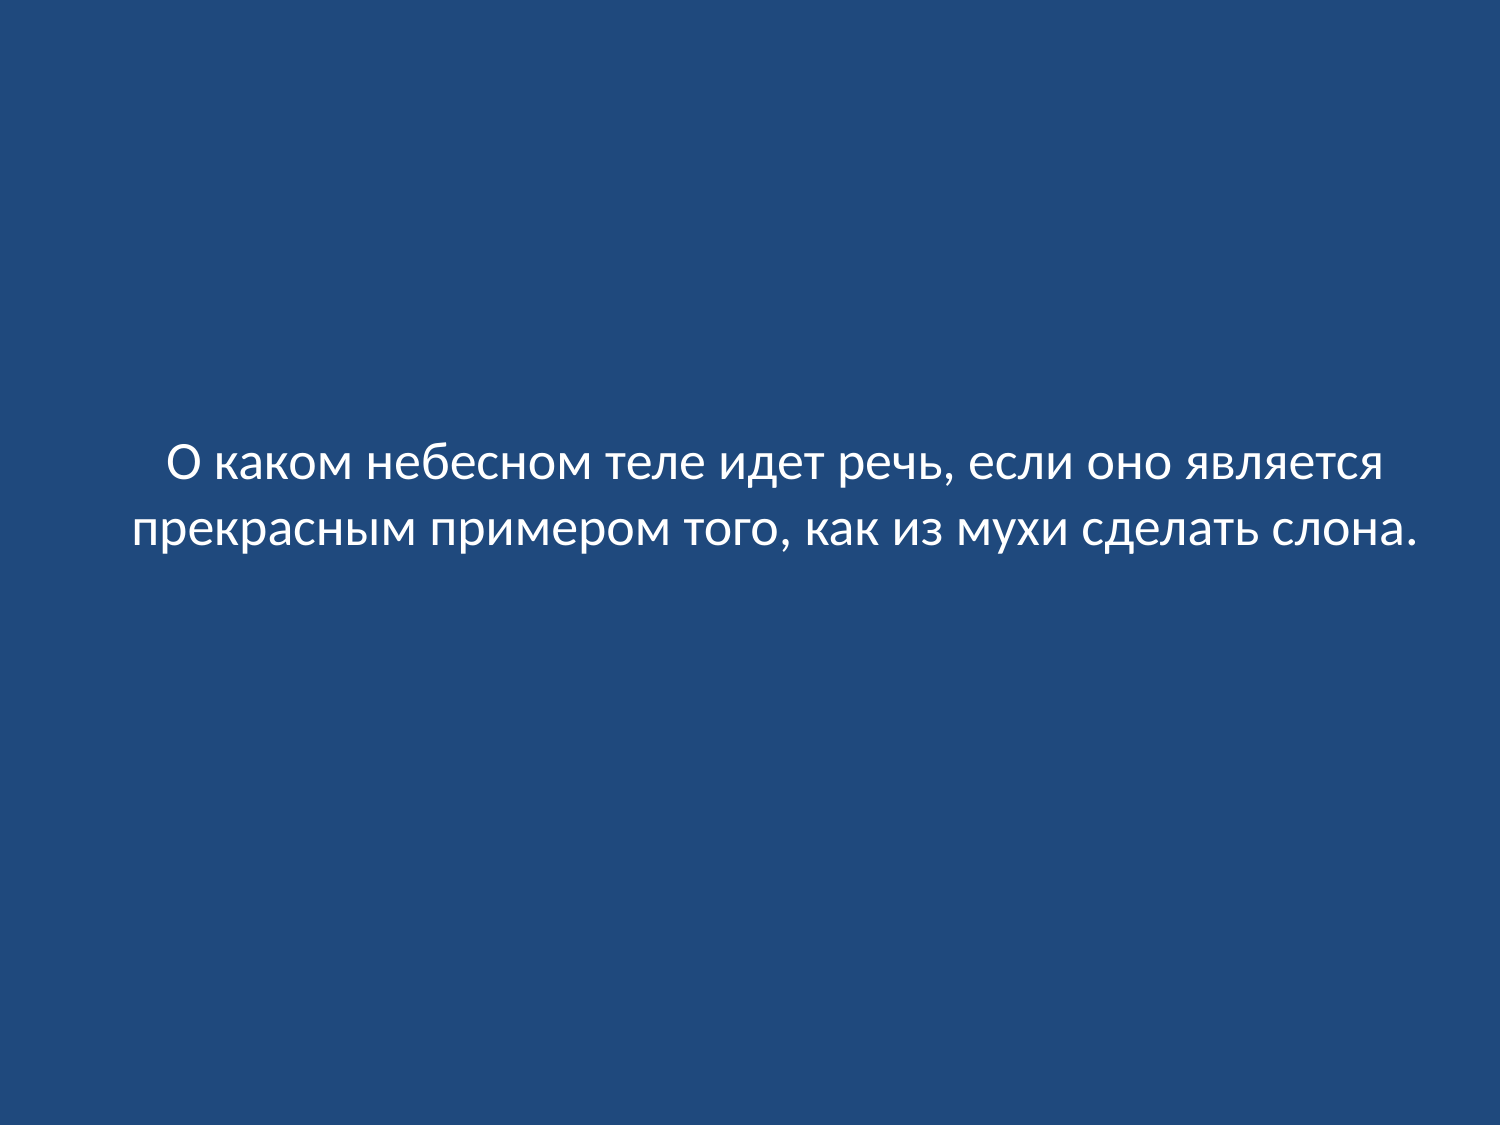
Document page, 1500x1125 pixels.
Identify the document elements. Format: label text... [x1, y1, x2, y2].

title О каком небесном теле идет речь, если оно является прекрасным примером того, как из мухи сделать слона. [100, 397, 1451, 585]
